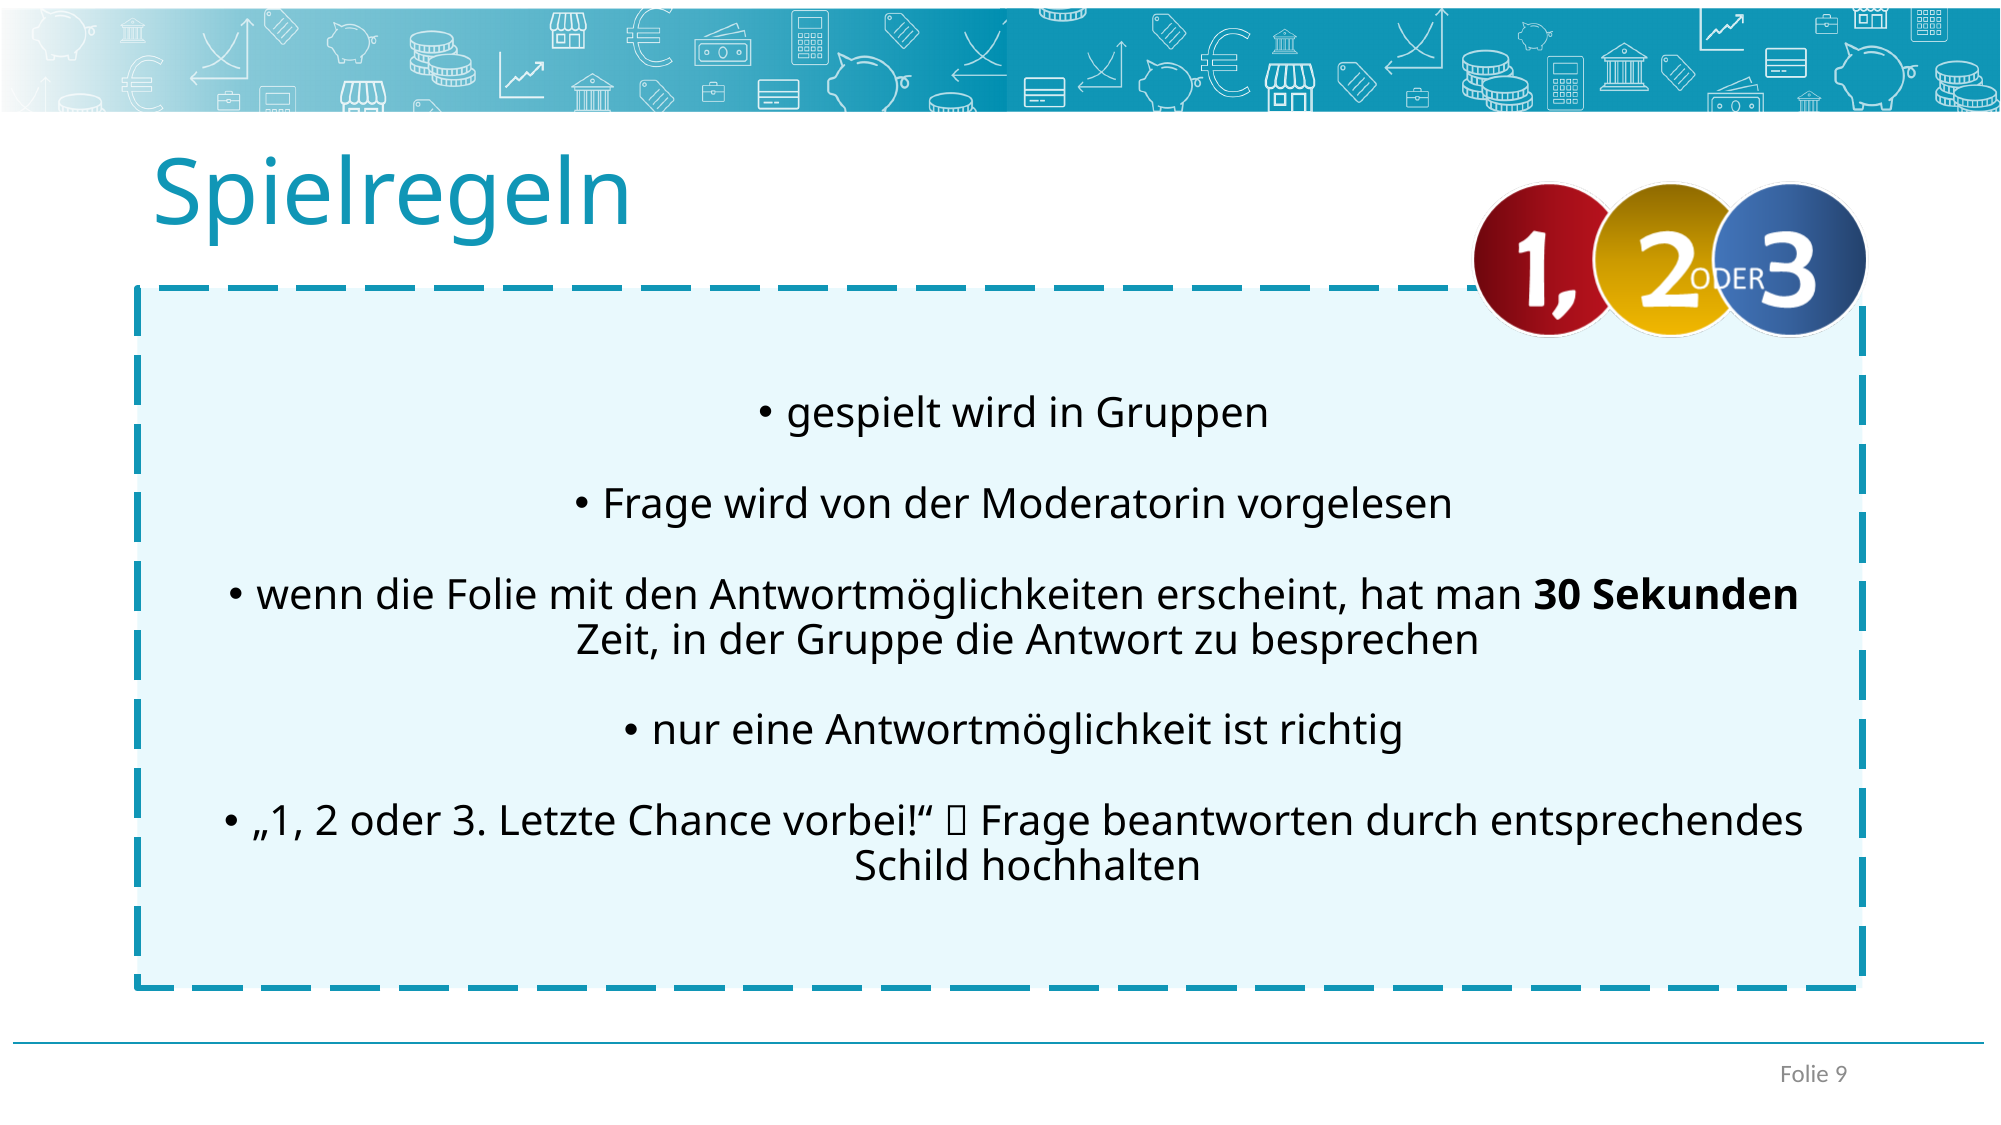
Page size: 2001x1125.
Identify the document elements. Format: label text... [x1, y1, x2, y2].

picture [1442, 145, 1894, 409]
picture [1, 8, 964, 112]
title Spielregeln [137, 111, 1863, 278]
list gespielt wird in Gruppen Frage wird von der Moderatorin vorgelesen wenn die Folie mit den Antwortmöglichkeiten erscheint, hat man 30 Sekunden Zeit, in der Gruppe die Antwort zu besprechen nur eine Antwortmöglichkeit ist richtig „1, 2 oder 3. Letzte Chance vorbei!“  Frage beantworten durch entsprechendes Schild hochhalten [137, 288, 1863, 989]
slide_number Folie 9 [1412, 1042, 1863, 1103]
picture [1006, 8, 2001, 112]
picture [970, 99, 974, 109]
